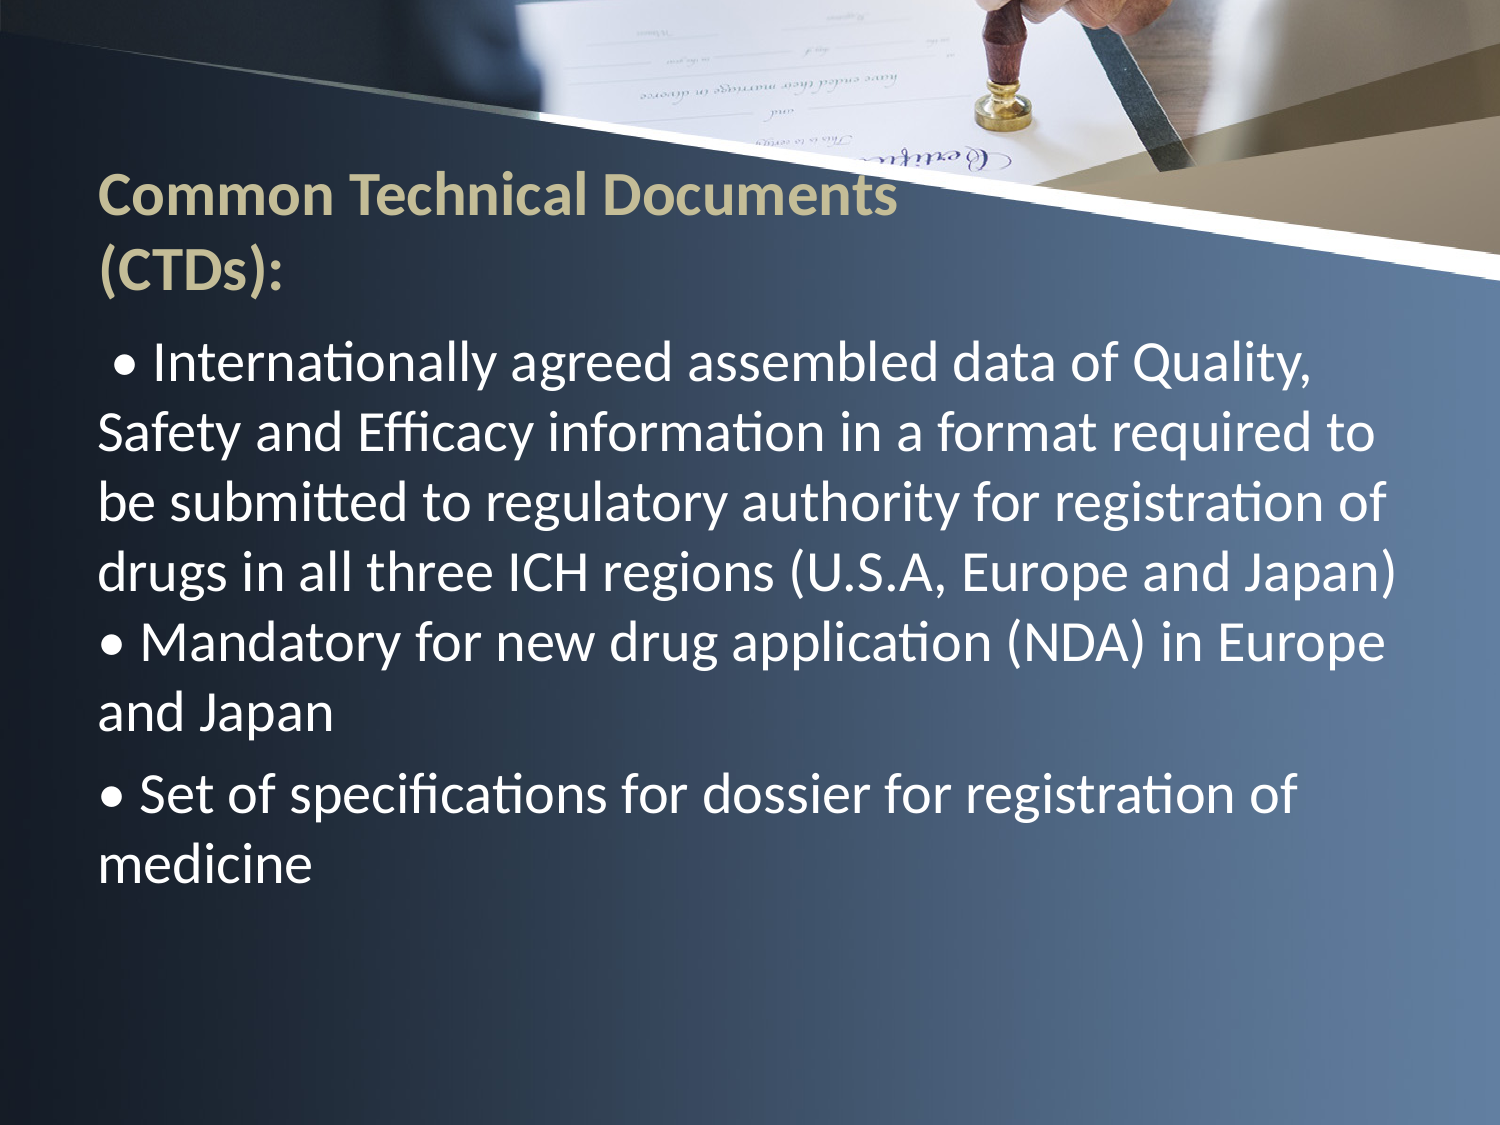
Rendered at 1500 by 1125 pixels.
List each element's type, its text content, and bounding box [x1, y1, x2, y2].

title Common Technical Documents (CTDs): [83, 144, 1113, 312]
list • Internationally agreed assembled data of Quality, Safety and Efficacy information in a format required to be submitted to regulatory authority for registration of drugs in all three ICH regions (U.S.A, Europe and Japan) • Mandatory for new drug application (NDA) in Europe and Japan • Set of specifications for dossier for registration of medicine [82, 316, 1433, 1088]
picture [0, 0, 1500, 1125]
